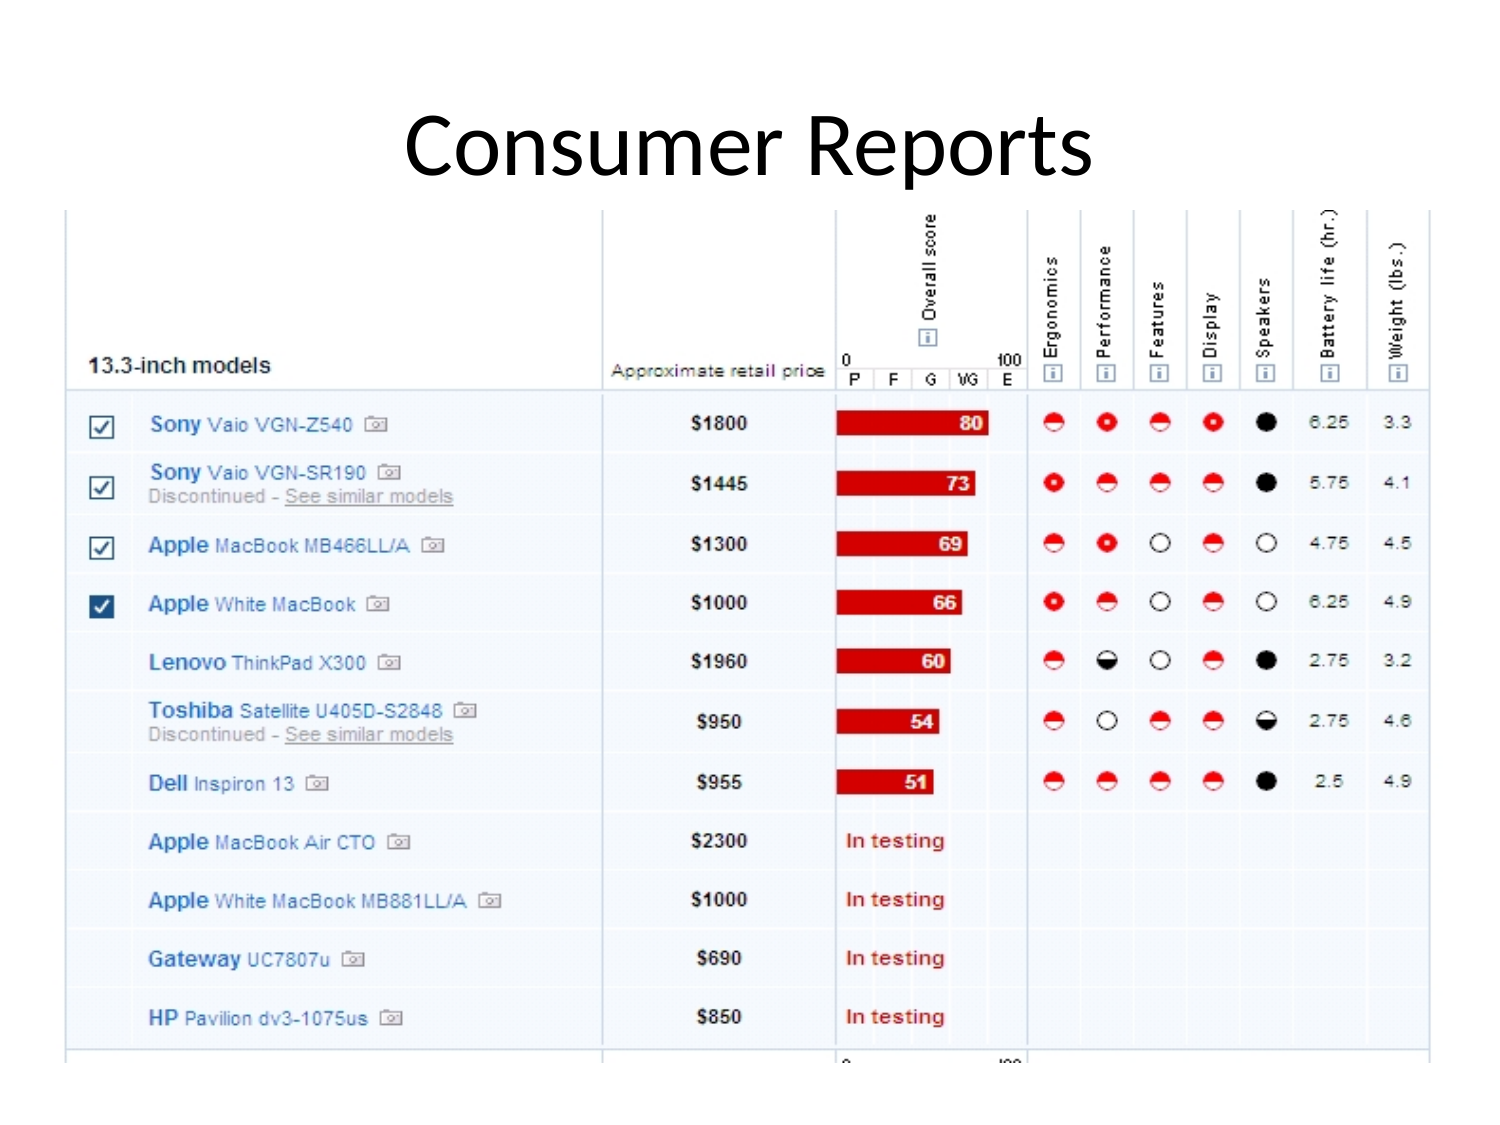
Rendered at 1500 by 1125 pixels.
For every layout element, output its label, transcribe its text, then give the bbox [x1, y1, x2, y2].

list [49, 210, 1451, 1063]
title Consumer Reports [75, 45, 1425, 209]
